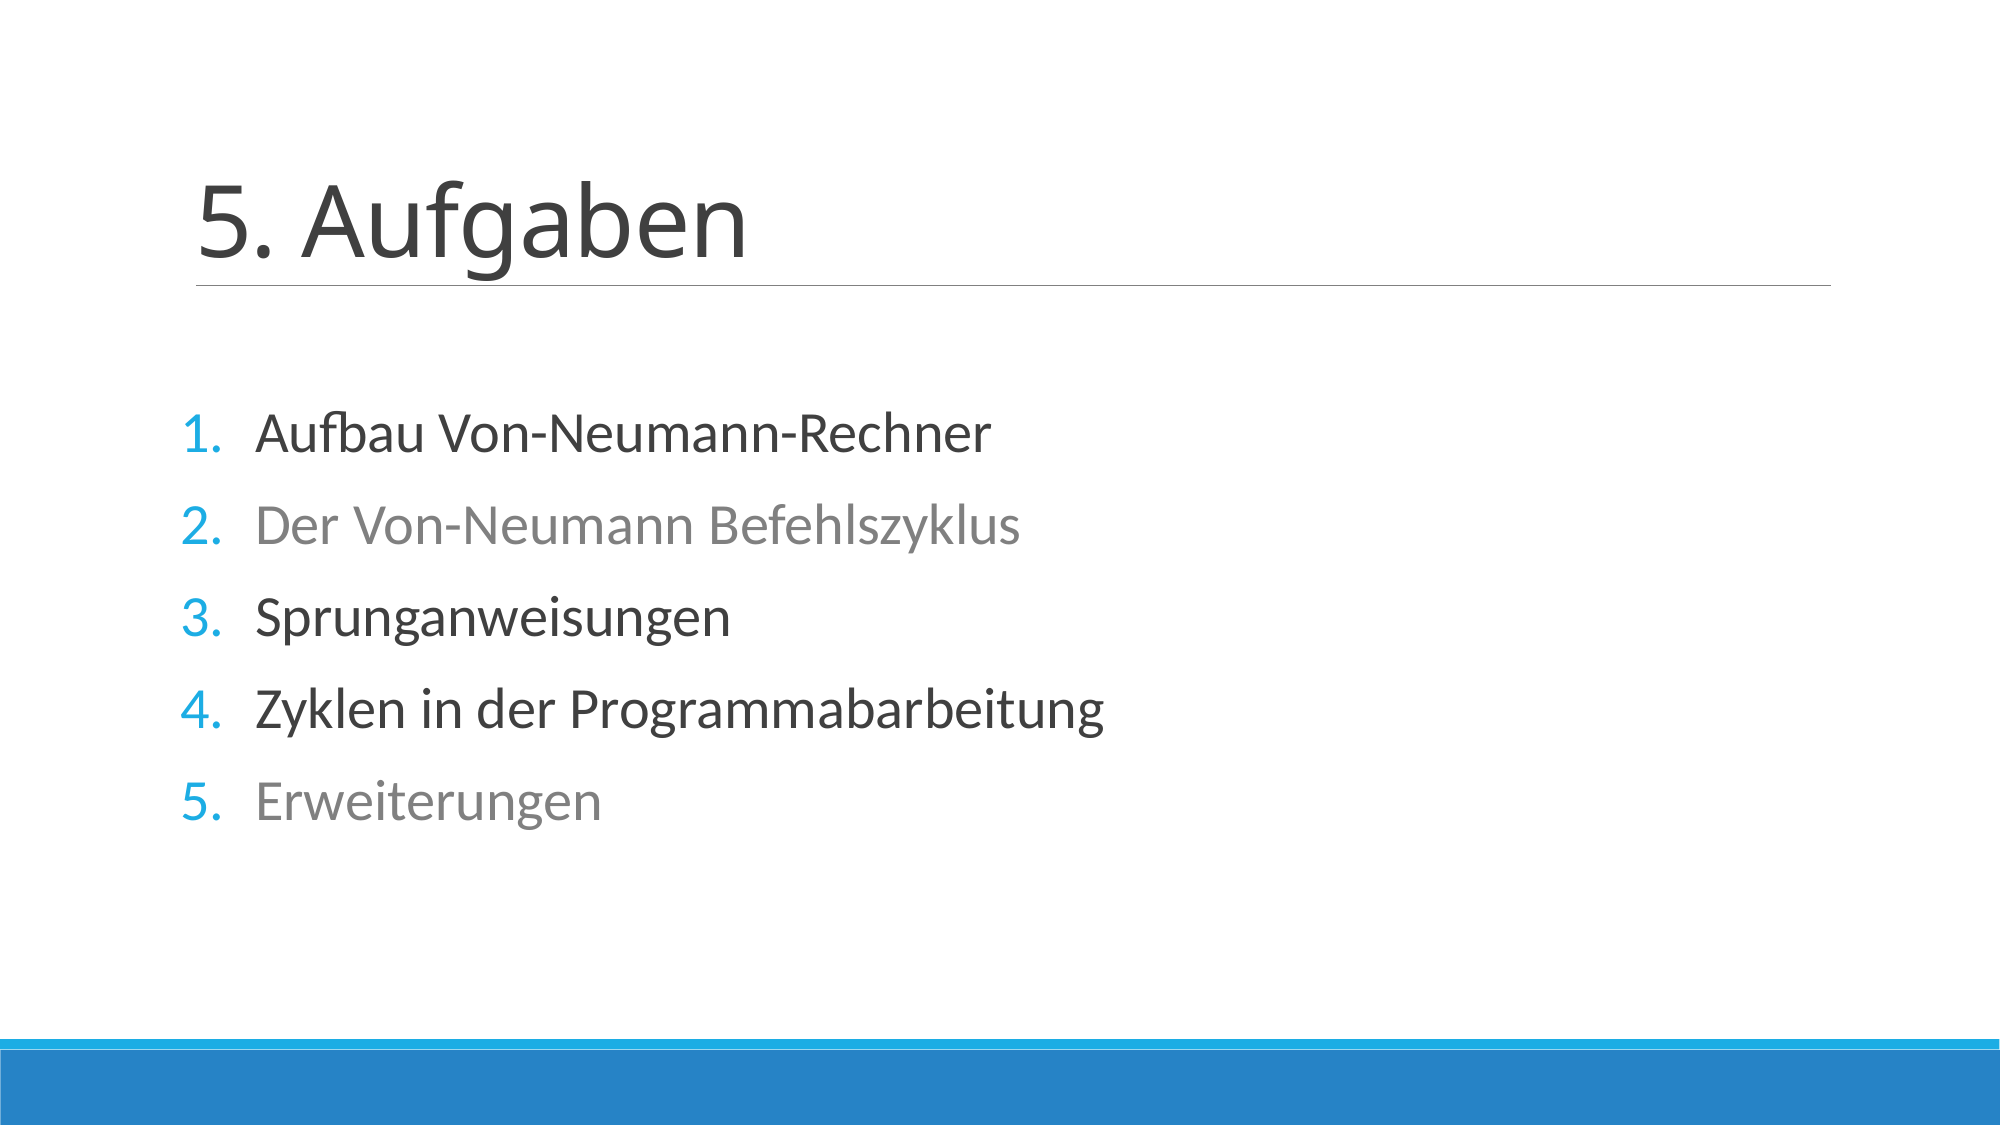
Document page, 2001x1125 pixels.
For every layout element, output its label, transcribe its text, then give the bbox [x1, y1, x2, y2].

list Aufbau Von-Neumann-Rechner Der Von-Neumann Befehlszyklus Sprunganweisungen Zyklen in der Programmabarbeitung Erweiterungen [180, 395, 1830, 923]
title 5. Aufgaben [180, 47, 1830, 285]
